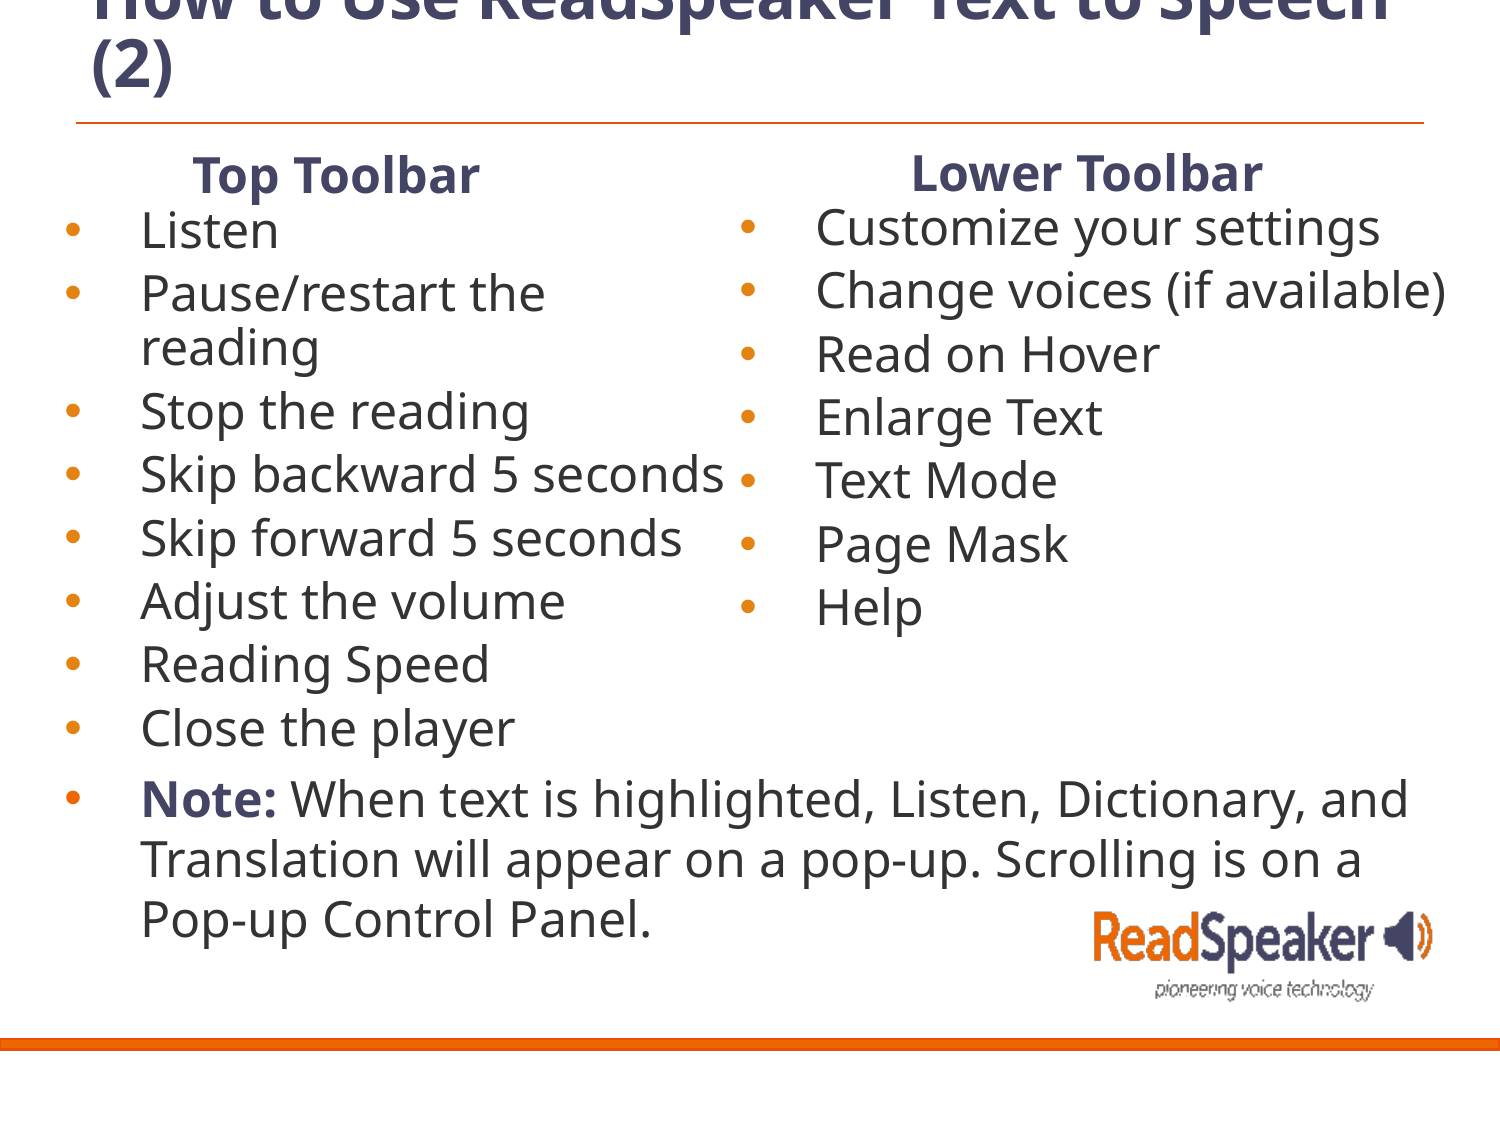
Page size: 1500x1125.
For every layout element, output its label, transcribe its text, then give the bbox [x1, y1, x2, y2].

picture [1068, 890, 1459, 1010]
title How to Use ReadSpeaker Text to Speech (2) [76, 1, 1500, 109]
list Lower Toolbar [750, 140, 1413, 194]
list Listen Pause/restart the reading Stop the reading Skip backward 5 seconds Skip forward 5 seconds Adjust the volume Reading Speed Close the player [64, 197, 728, 767]
text_box Note: When text is highlighted, Listen, Dictionary, and Translation will appear on a pop-up. Scrolling is on a Pop-up Control Panel. [64, 767, 1424, 948]
list Top Toolbar [0, 142, 663, 248]
list Customize your settings Change voices (if available) Read on Hover Enlarge Text Text Mode Page Mask Help [739, 194, 1448, 742]
